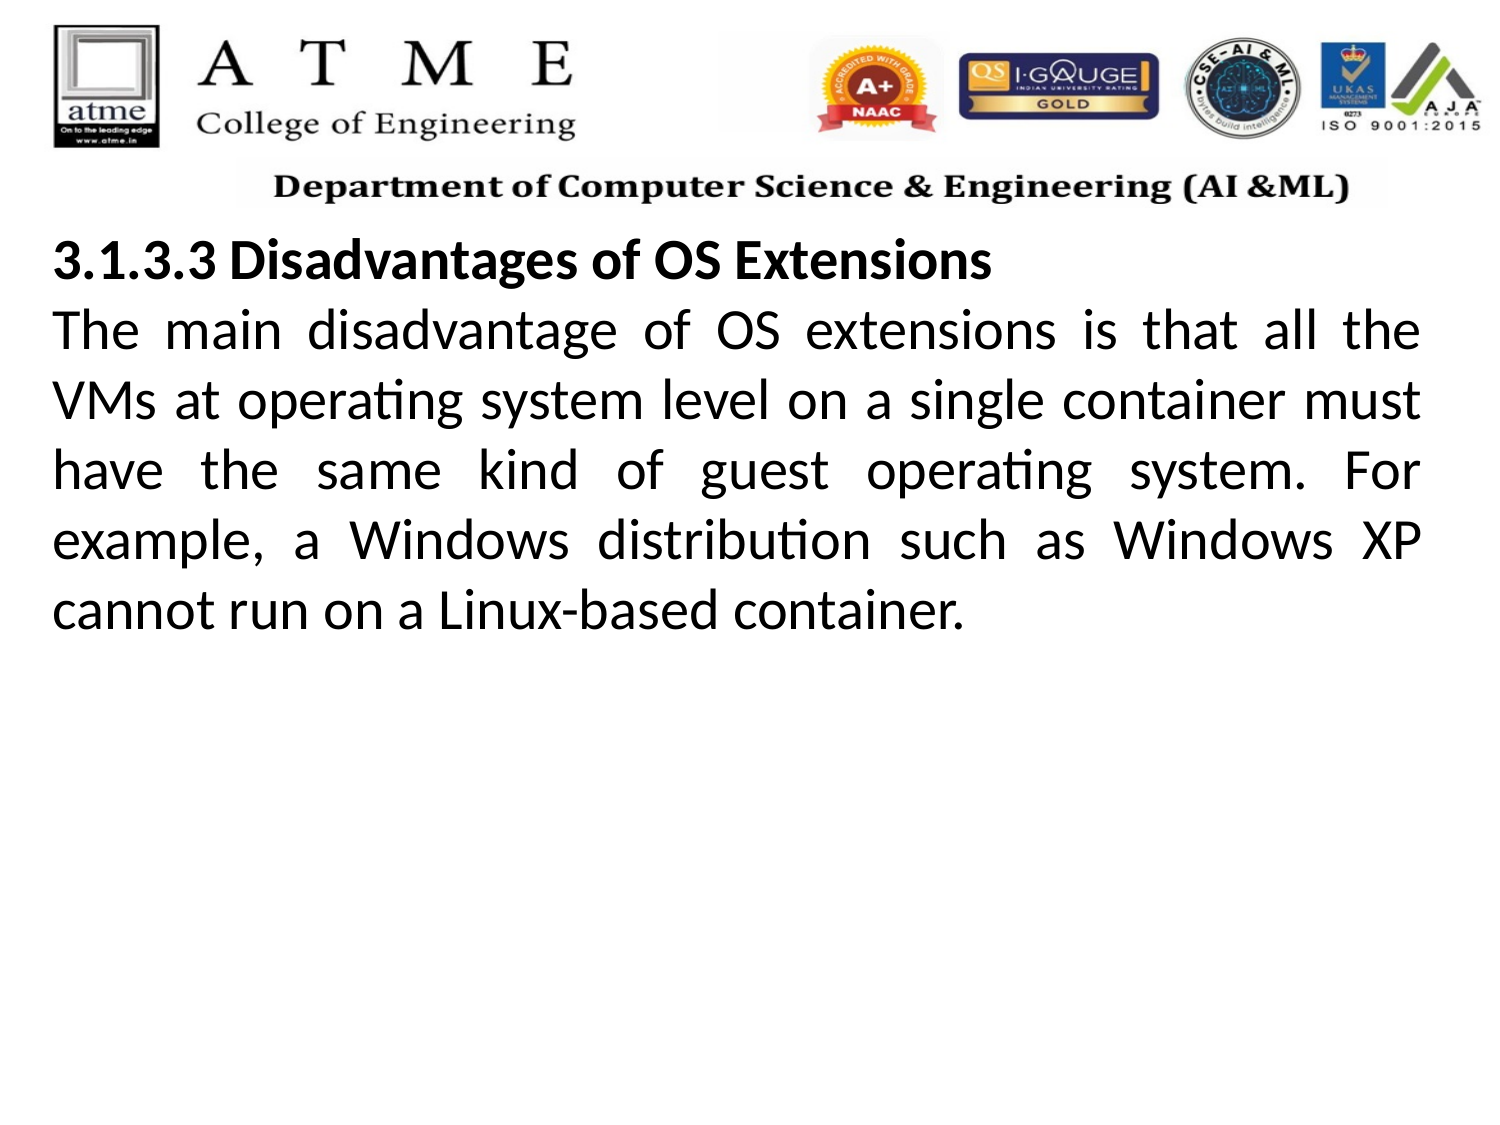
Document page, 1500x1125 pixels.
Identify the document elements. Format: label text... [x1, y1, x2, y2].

text_box 3.1.3.3 Disadvantages of OS Extensions The main disadvantage of OS extensions is that all the VMs at operating system level on a single container must have the same kind of guest operating system. For example, a Windows distribution such as Windows XP cannot run on a Linux-based container. [37, 234, 1438, 719]
picture [24, 0, 1500, 226]
